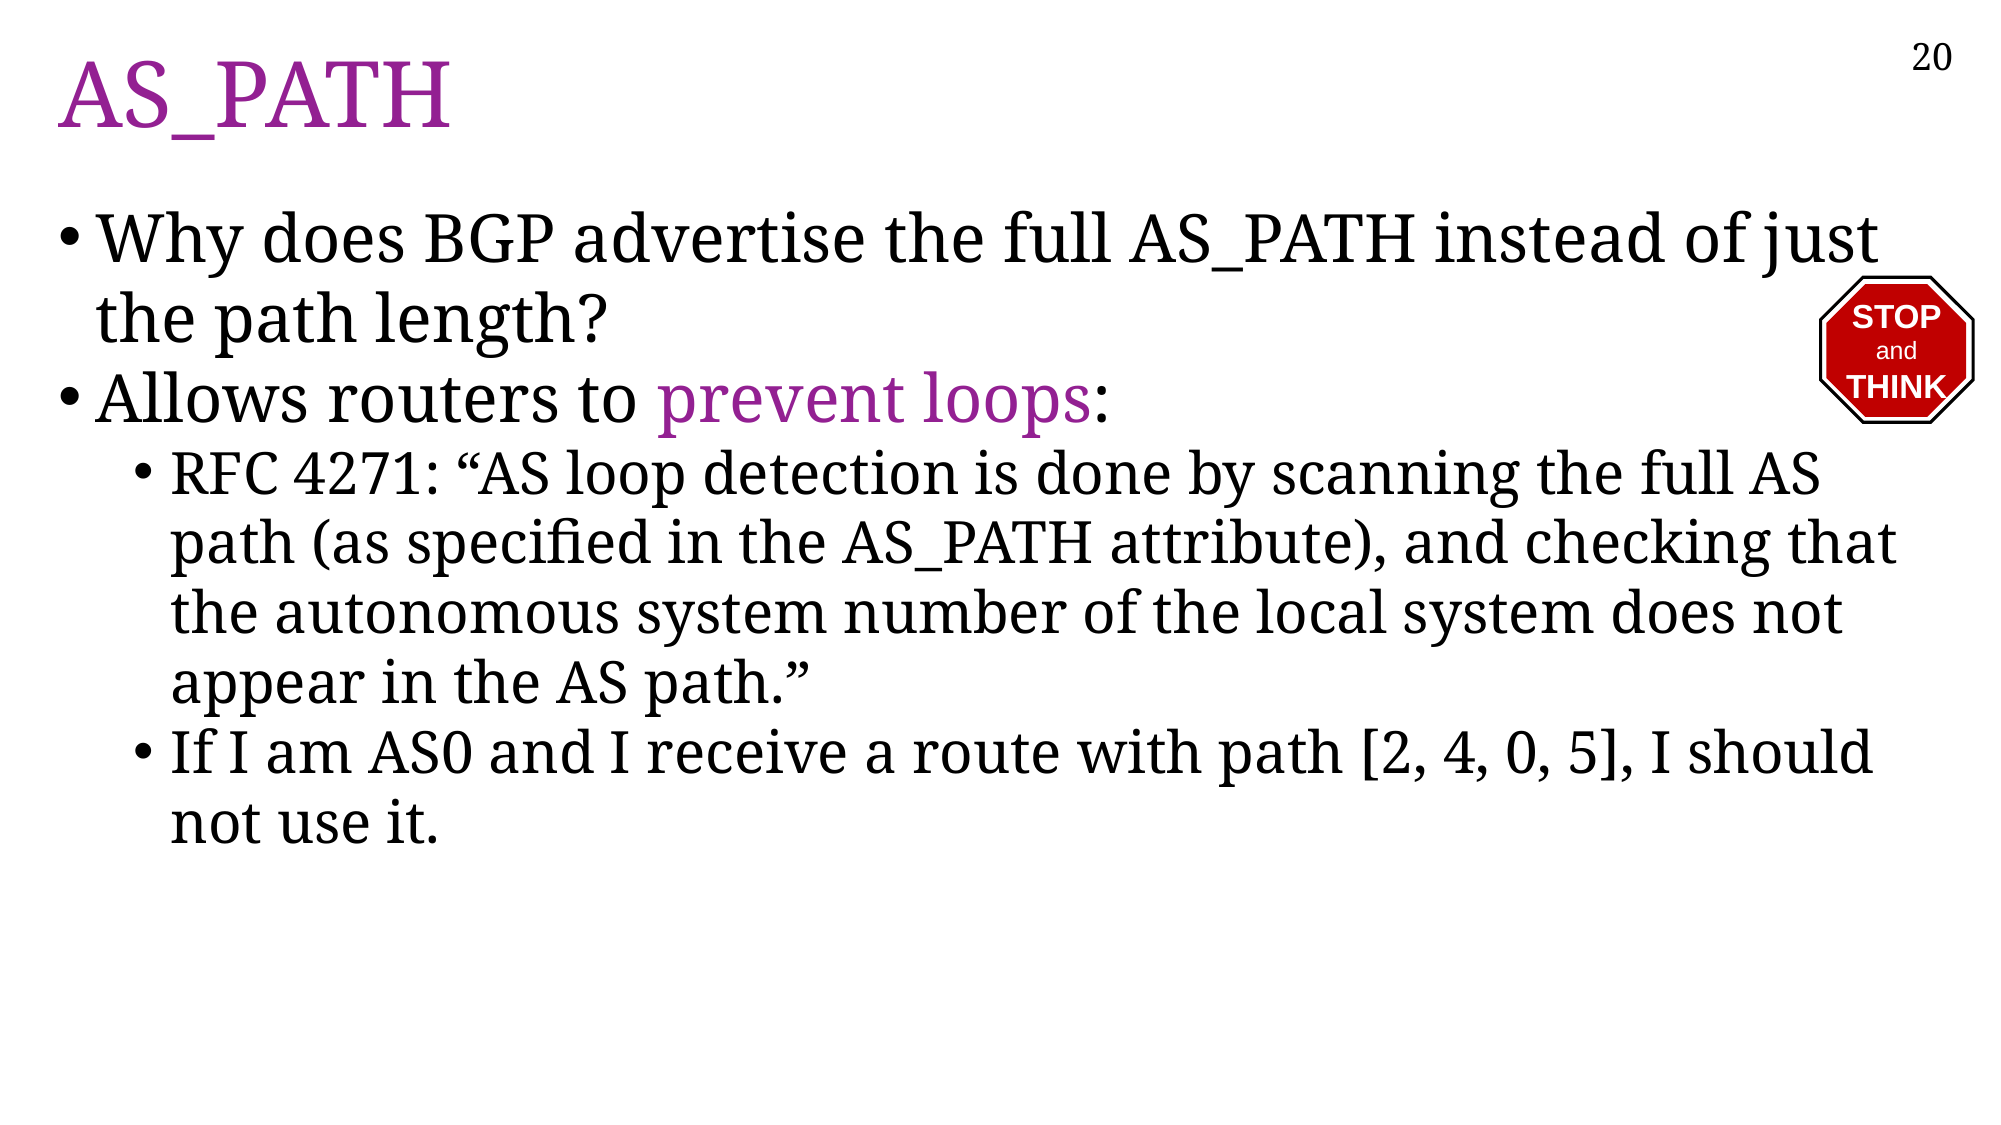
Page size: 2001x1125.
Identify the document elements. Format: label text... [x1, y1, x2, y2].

title AS_PATH [43, 25, 1953, 171]
list Why does BGP advertise the full AS_PATH instead of just the path length? Allows routers to prevent loops: RFC 4271: “AS loop detection is done by scanning the full AS path (as specified in the AS_PATH attribute), and checking that the autonomous system number of the local system does not appear in the AS path.” If I am AS0 and I receive a route with path [2, 4, 0, 5], I should not use it. [43, 188, 1953, 1106]
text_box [1820, 277, 1974, 423]
